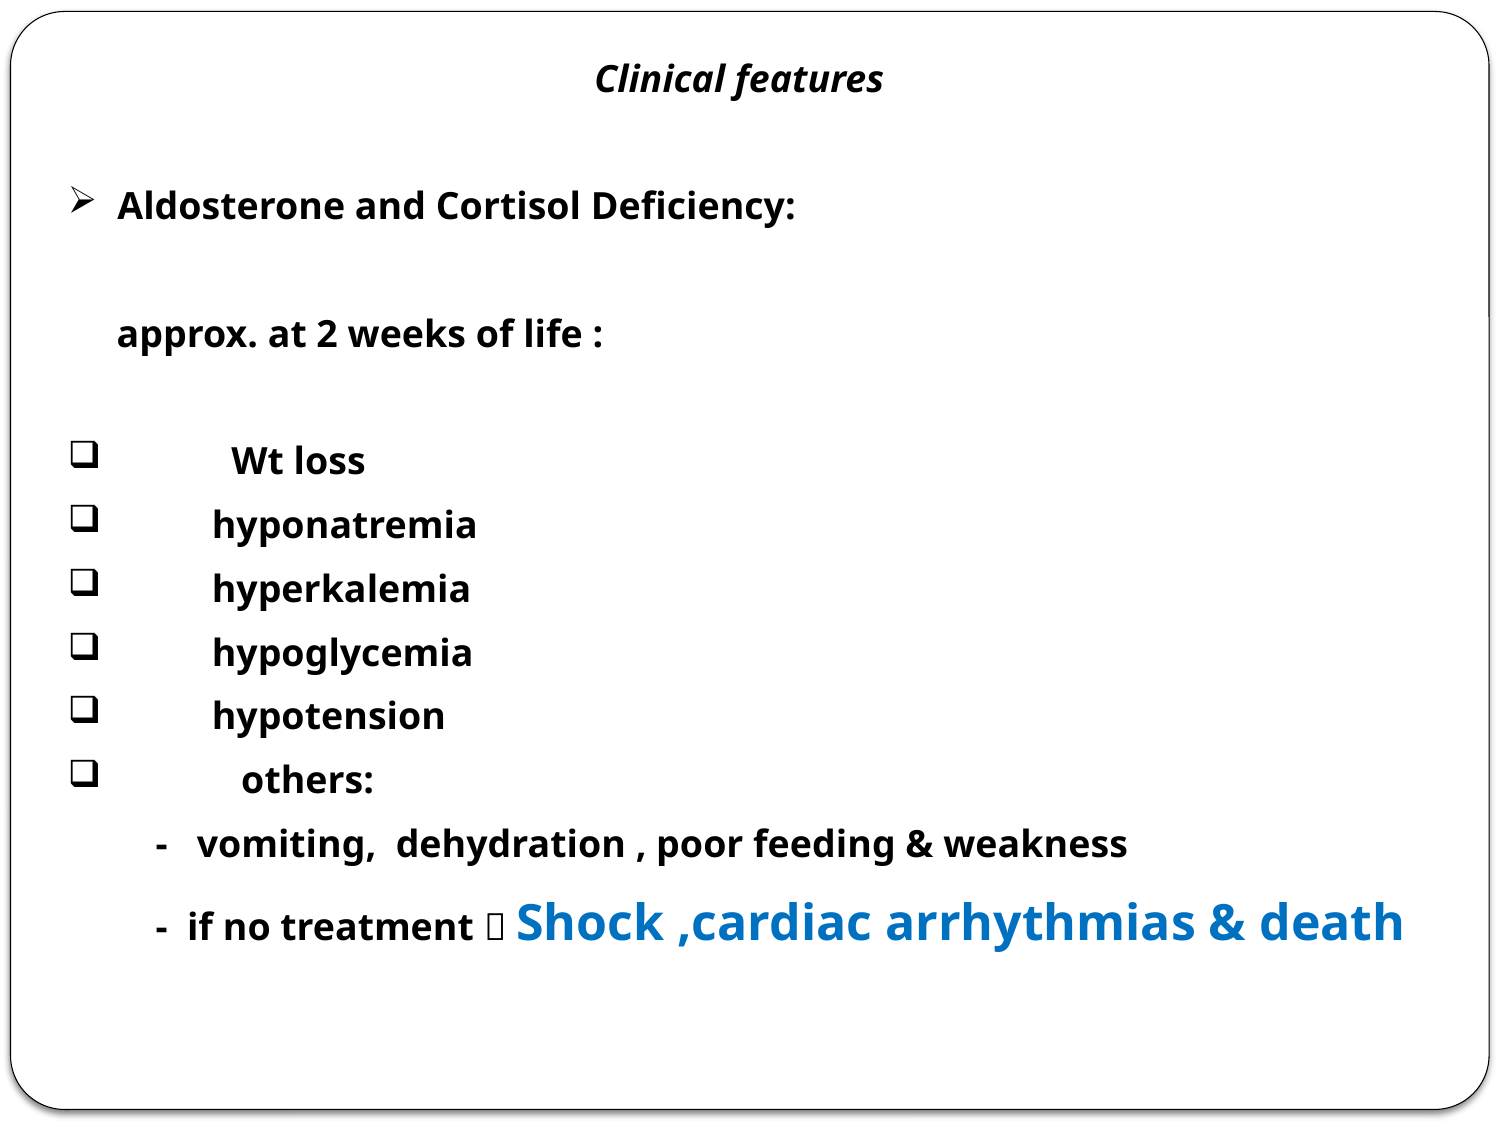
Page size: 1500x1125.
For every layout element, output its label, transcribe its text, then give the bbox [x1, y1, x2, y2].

text_box Clinical features Aldosterone and Cortisol Deficiency: approx. at 2 weeks of life : Wt loss hyponatremia hyperkalemia hypoglycemia hypotension others: - vomiting, dehydration , poor feeding & weakness - if no treatment  Shock ,cardiac arrhythmias & death [53, 47, 1463, 958]
